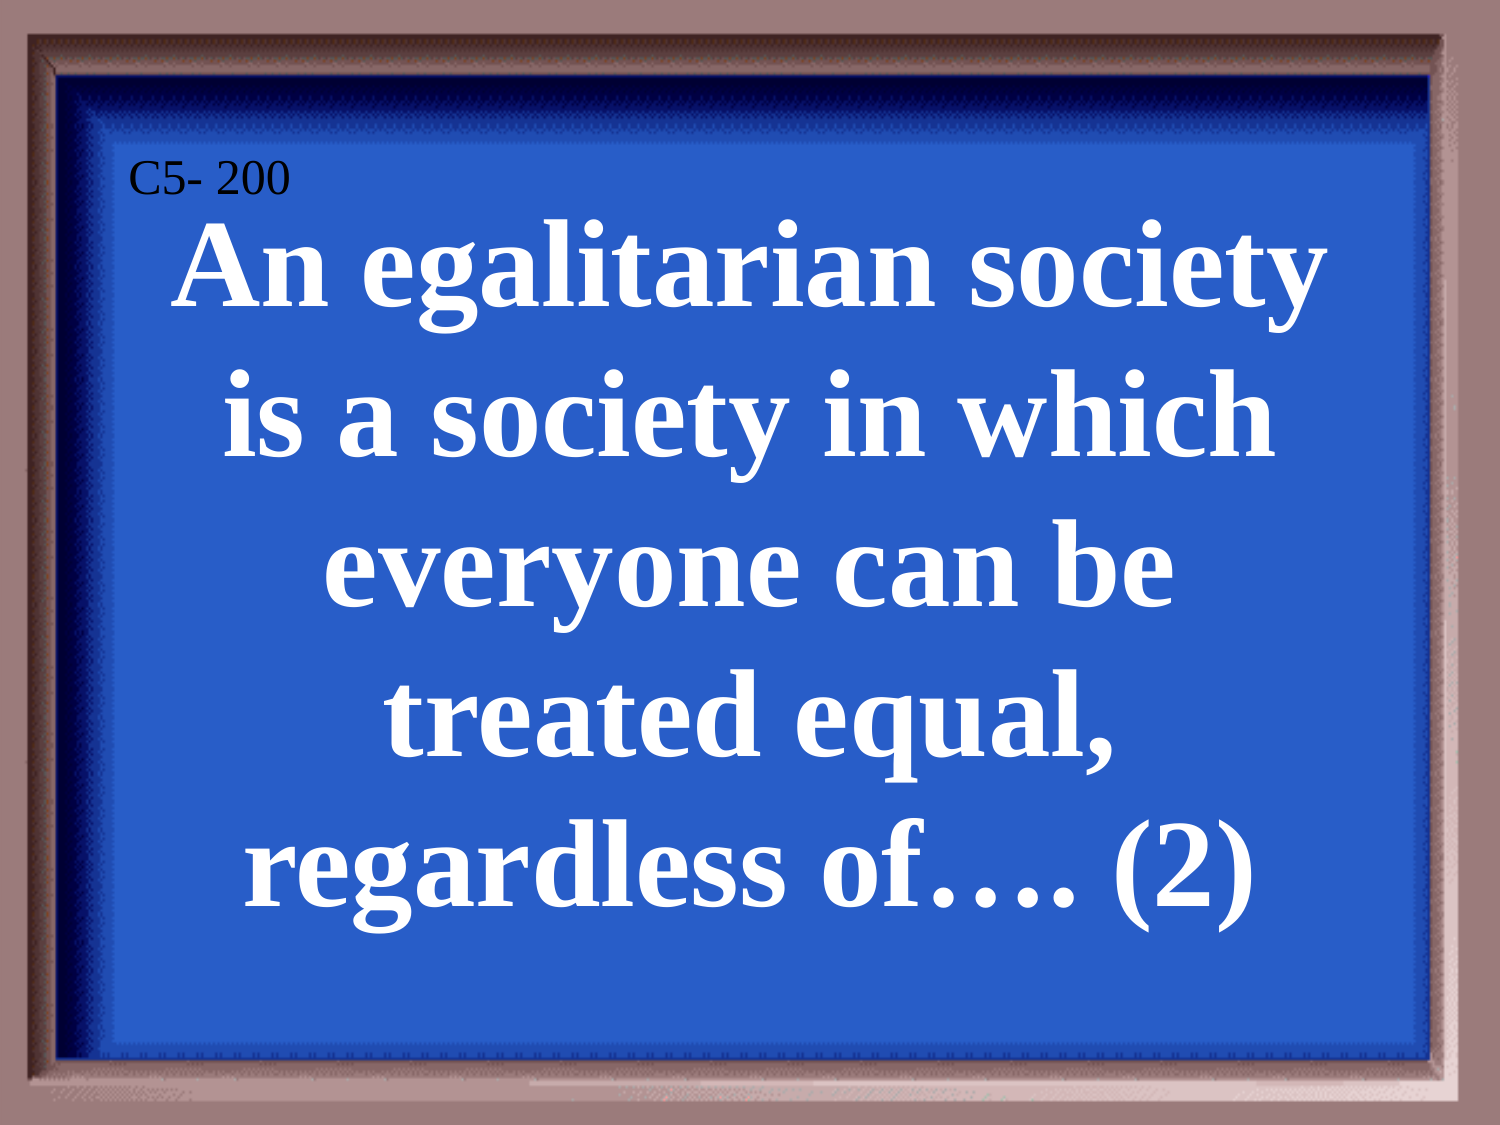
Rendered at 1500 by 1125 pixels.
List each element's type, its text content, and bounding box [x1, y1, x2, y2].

picture [0, 0, 1500, 1125]
text_box C5- 200 [113, 137, 306, 213]
title An egalitarian society is a society in which everyone can be treated equal, regardless of…. (2) [112, 462, 1388, 650]
